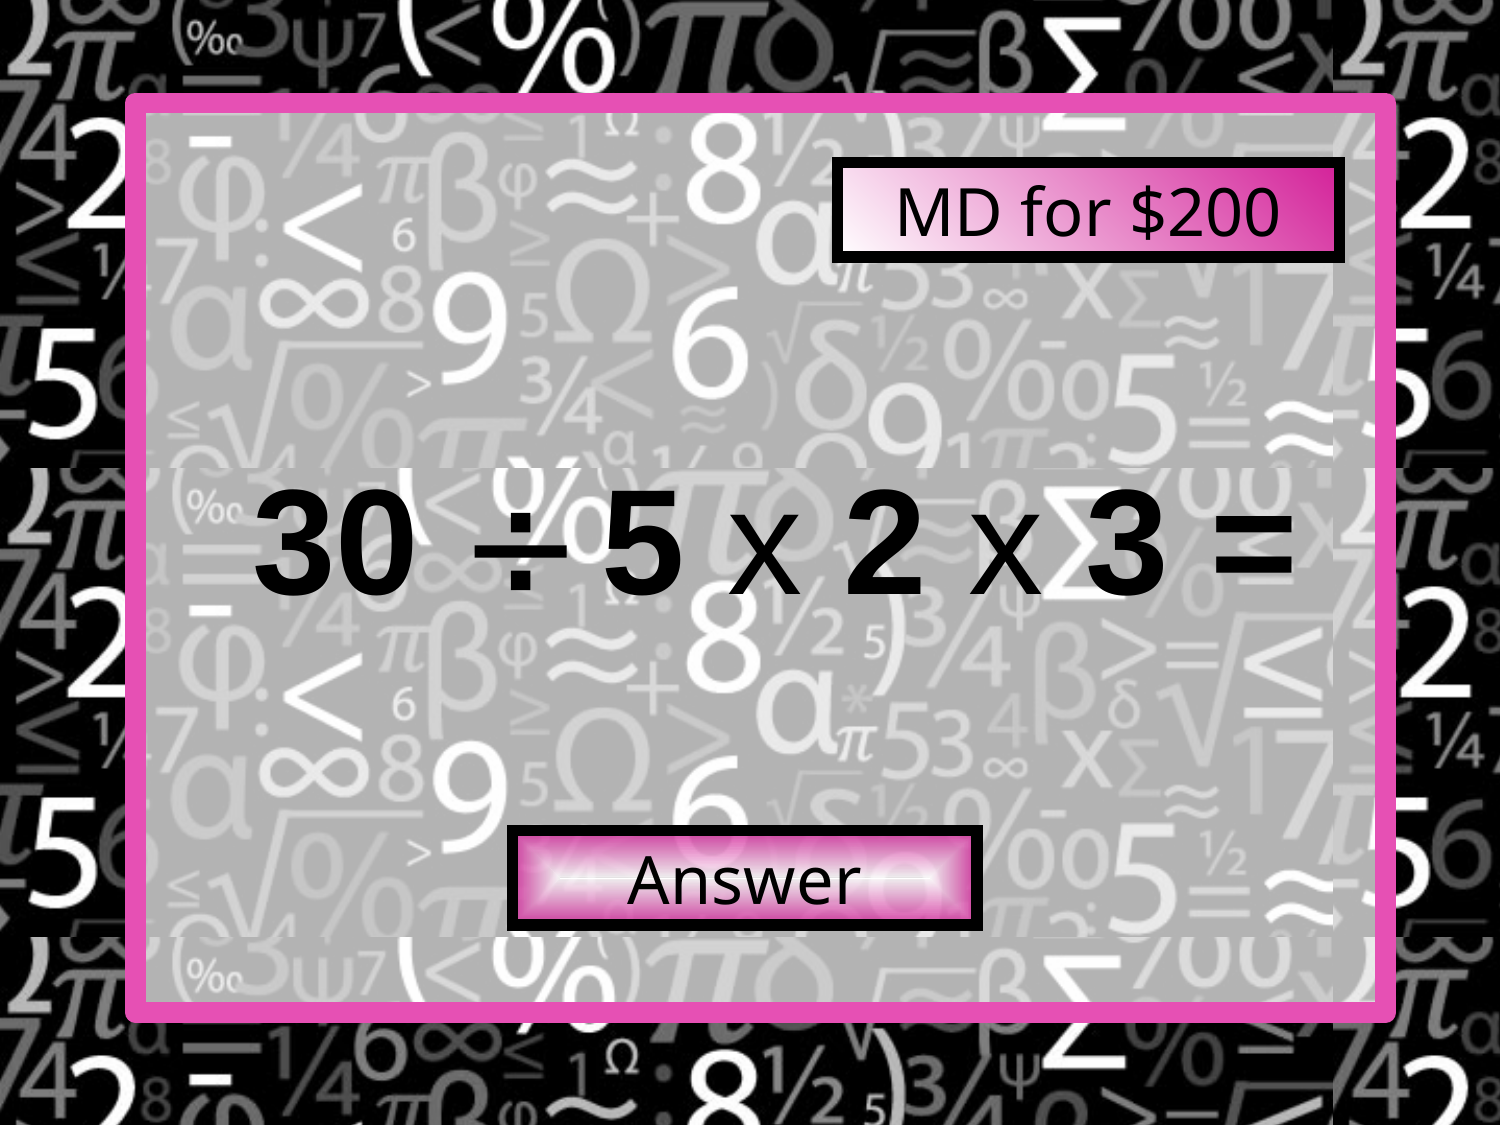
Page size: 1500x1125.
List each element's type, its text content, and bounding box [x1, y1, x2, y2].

text_box [134, 101, 1388, 1015]
picture [0, 0, 1500, 1125]
text_box Answer [512, 830, 977, 926]
text_box 30  5 x 2 x 3 = [237, 437, 1338, 633]
text_box MD for $200 [837, 162, 1340, 258]
